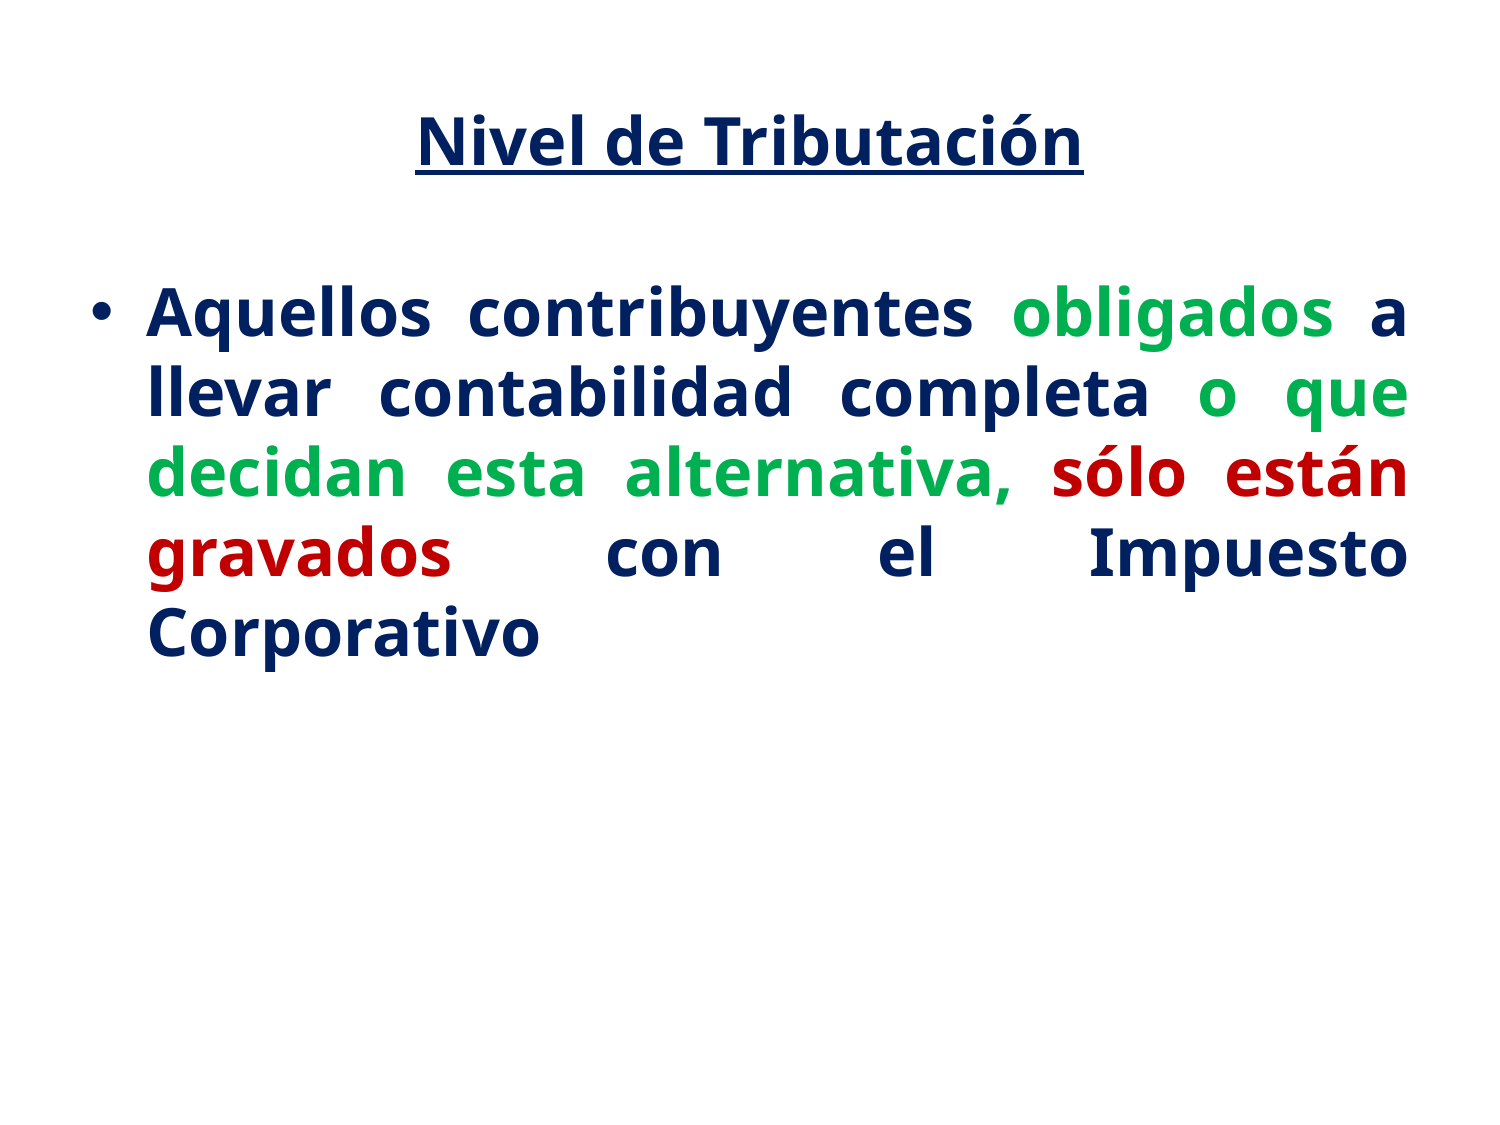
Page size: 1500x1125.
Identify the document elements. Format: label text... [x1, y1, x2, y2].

list Aquellos contribuyentes obligados a llevar contabilidad completa o que decidan esta alternativa, sólo están gravados con el Impuesto Corporativo [74, 262, 1426, 1006]
title Nivel de Tributación [74, 44, 1426, 233]
